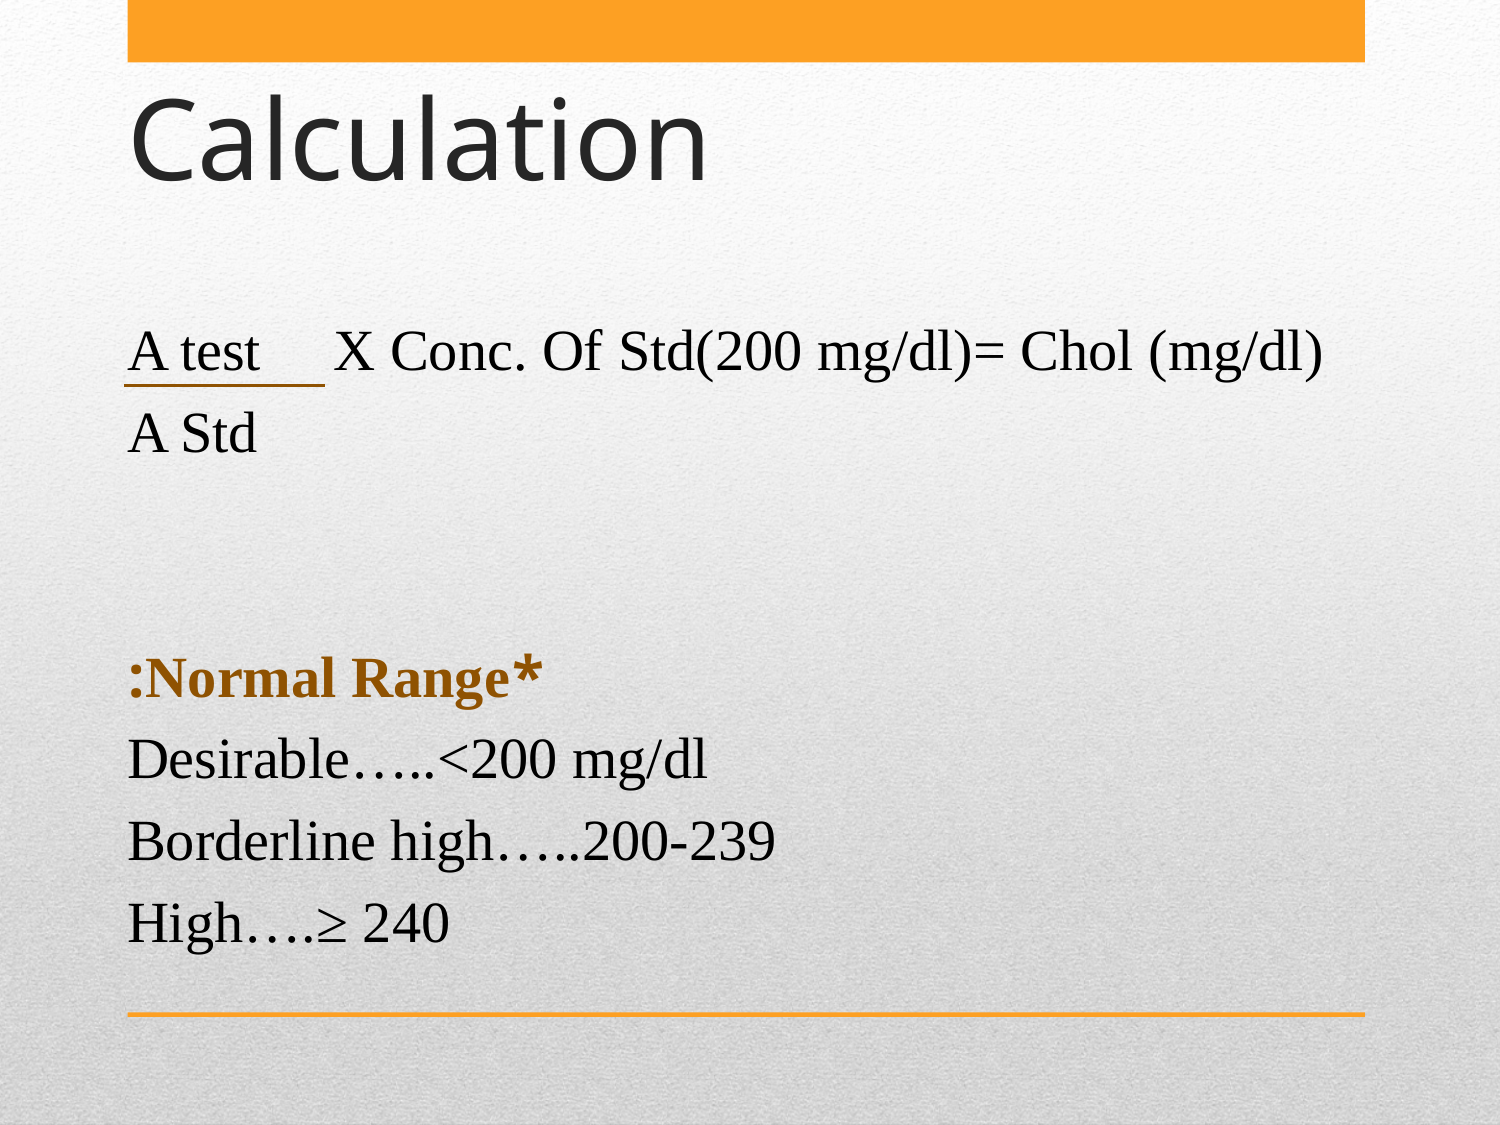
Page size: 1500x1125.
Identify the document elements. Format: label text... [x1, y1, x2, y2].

list A test X Conc. Of Std(200 mg/dl)= Chol (mg/dl) A Std *Normal Range: Desirable…..<200 mg/dl Borderline high…..200-239 High….≥ 240 [112, 314, 1350, 952]
title Calculation [112, 0, 1225, 211]
